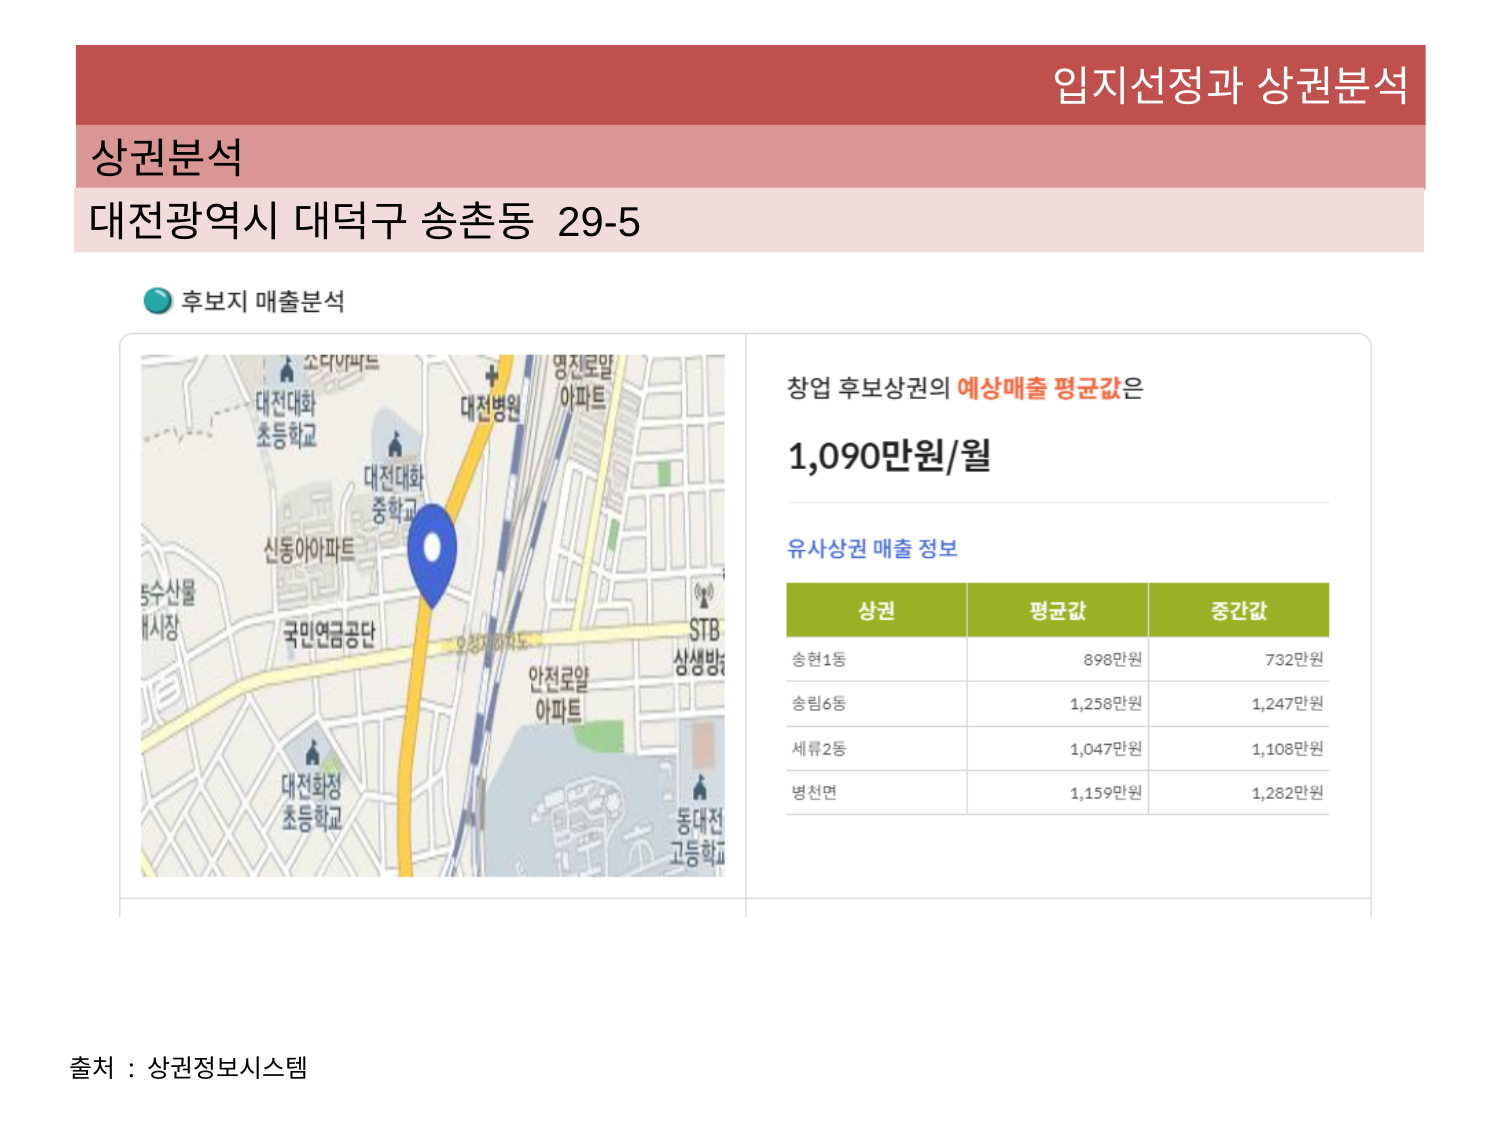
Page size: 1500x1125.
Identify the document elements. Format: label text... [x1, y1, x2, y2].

text_box 출처 : 상권정보시스템 [54, 1044, 324, 1090]
text_box 대전광역시 대덕구 송촌동 29-5 [74, 187, 1425, 253]
text_box 상권분석 [75, 124, 1426, 190]
text_box 입지선정과 상권분석 [75, 45, 1426, 124]
picture [111, 278, 1387, 918]
